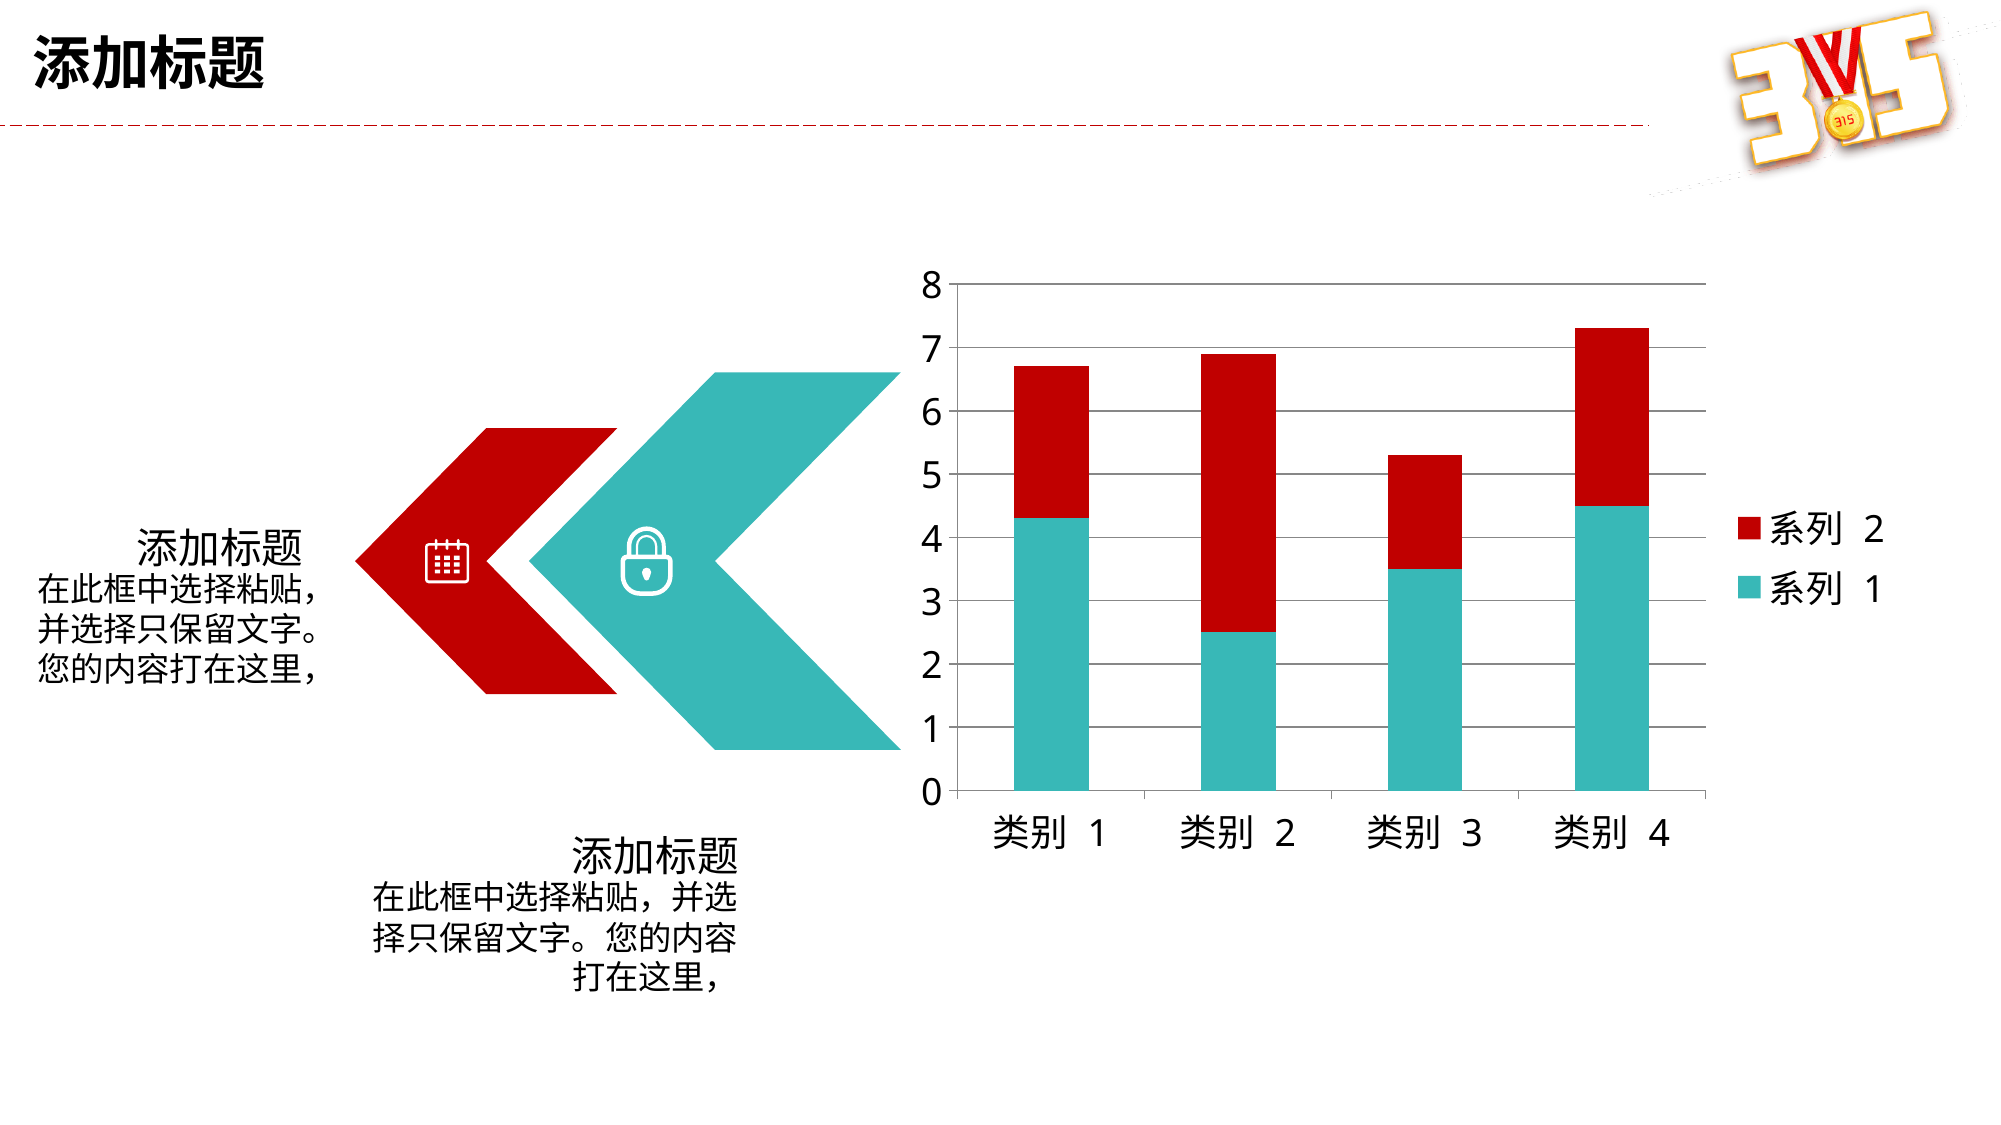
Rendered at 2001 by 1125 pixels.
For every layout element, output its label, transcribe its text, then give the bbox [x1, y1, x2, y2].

text_box 添加标题 [556, 822, 754, 869]
picture [1649, 0, 2001, 197]
text_box 在此框中选择粘贴，并选择只保留文字。您的内容打在这里， [0, 561, 318, 696]
text_box [353, 425, 620, 697]
text_box 添加标题 [121, 514, 319, 579]
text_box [620, 526, 673, 597]
chart [900, 245, 1911, 870]
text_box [424, 538, 470, 584]
text_box 在此框中选择粘贴，并选择只保留文字。您的内容打在这里， [355, 869, 754, 1004]
text_box [526, 370, 895, 752]
